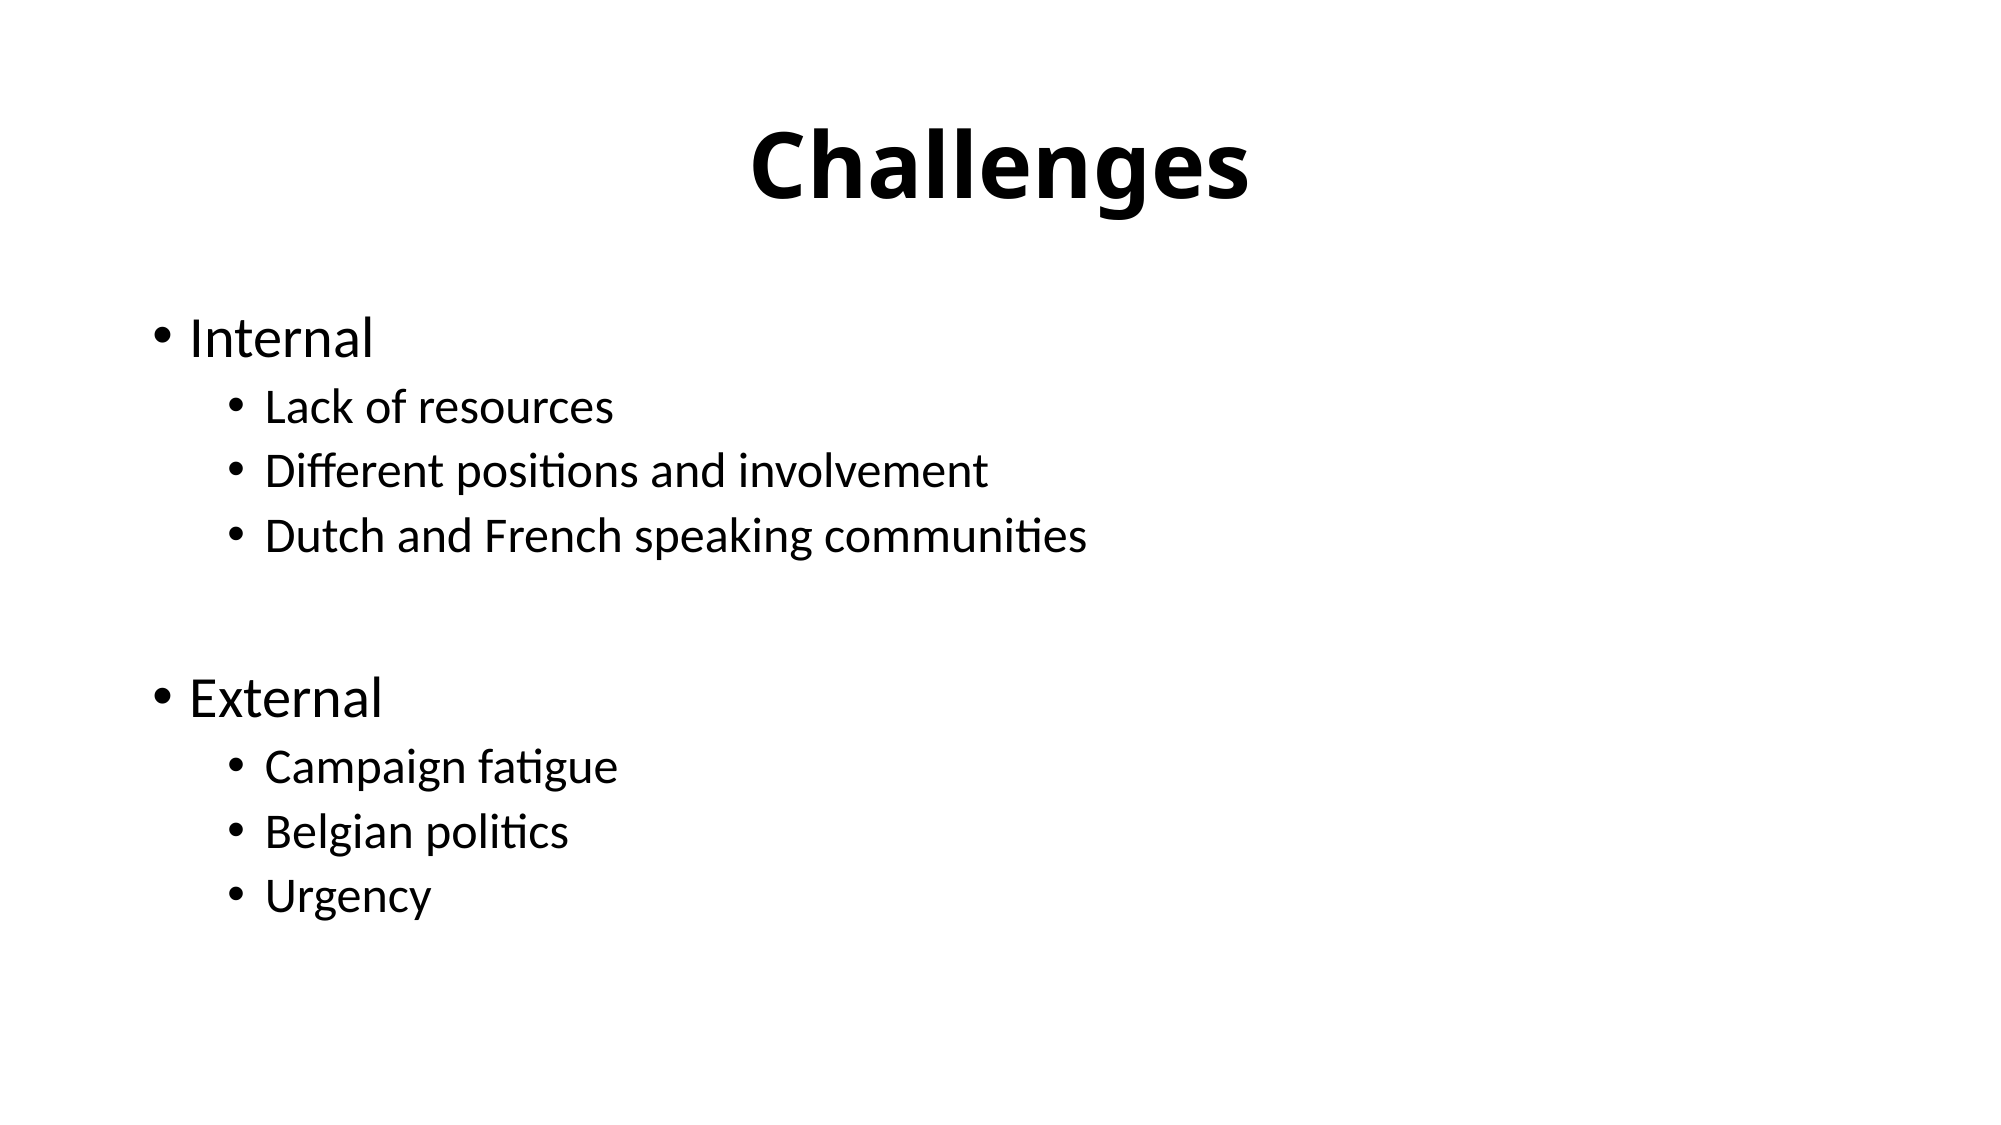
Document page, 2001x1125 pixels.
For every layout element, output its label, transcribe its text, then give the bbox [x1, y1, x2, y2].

title Challenges [137, 59, 1863, 278]
list Internal Lack of resources Different positions and involvement Dutch and French speaking communities External Campaign fatigue Belgian politics Urgency [137, 299, 1863, 1014]
